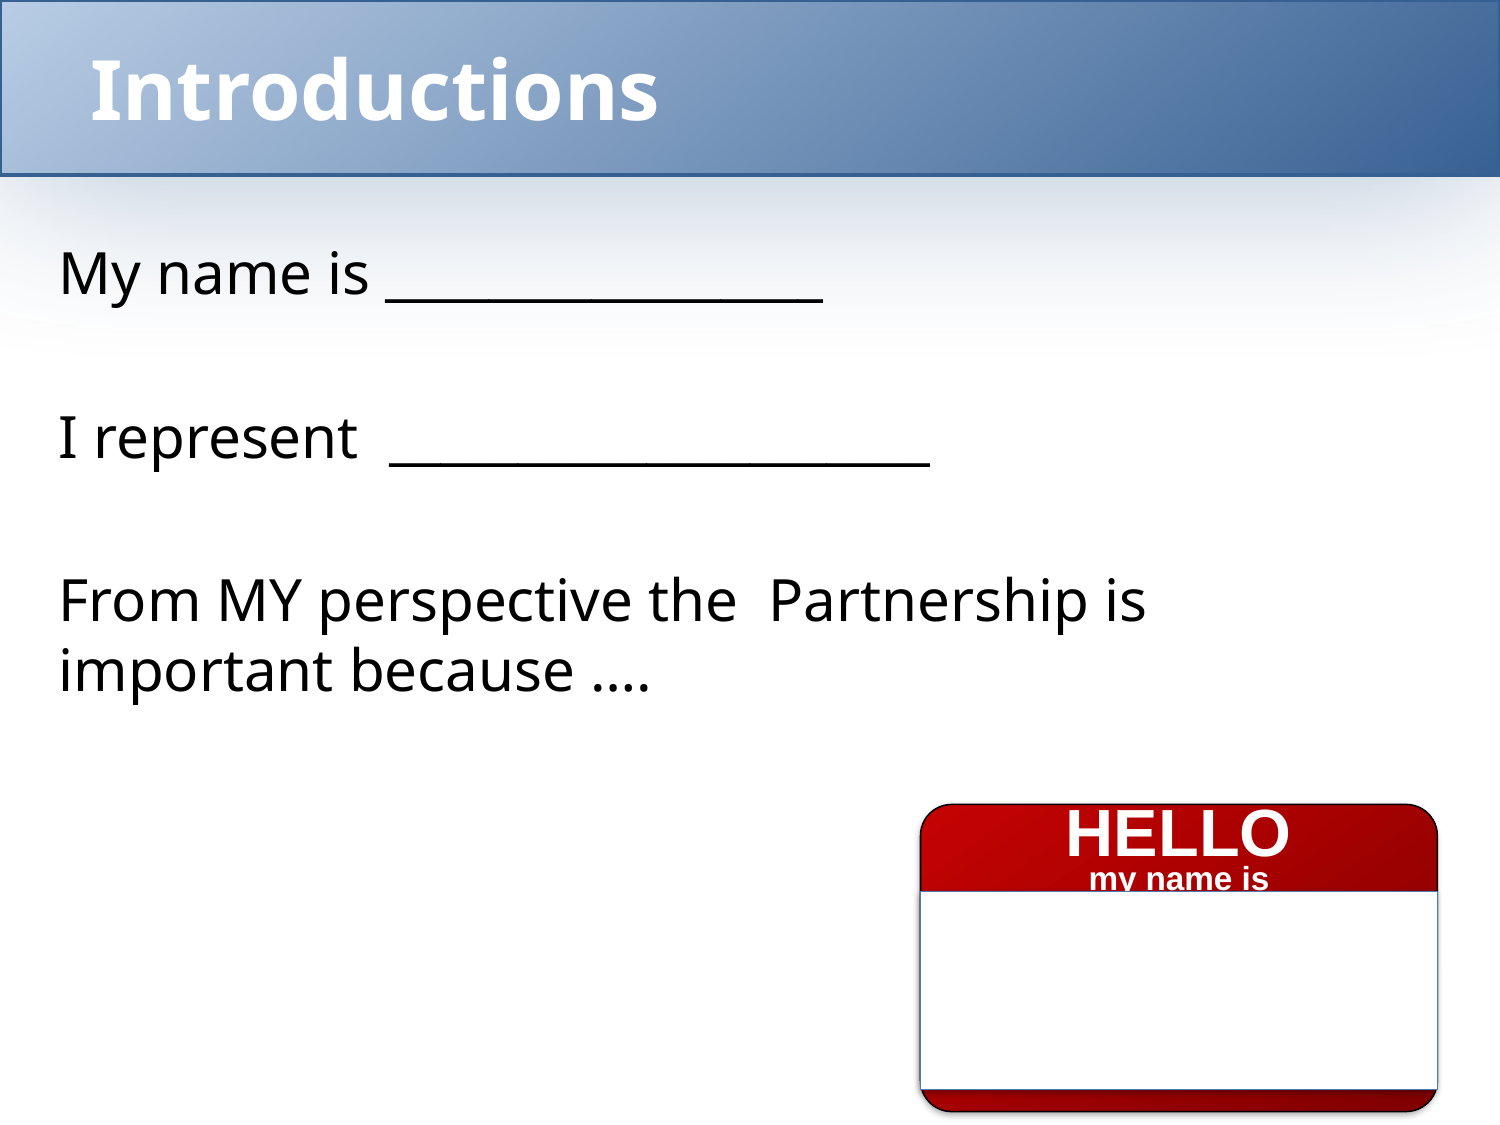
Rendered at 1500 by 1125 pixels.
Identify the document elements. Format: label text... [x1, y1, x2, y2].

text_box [920, 804, 1438, 1112]
title Introductions [75, 0, 1350, 175]
list My name is _________________ I represent _____________________ From MY perspective the Partnership is important because …. [43, 229, 1432, 498]
